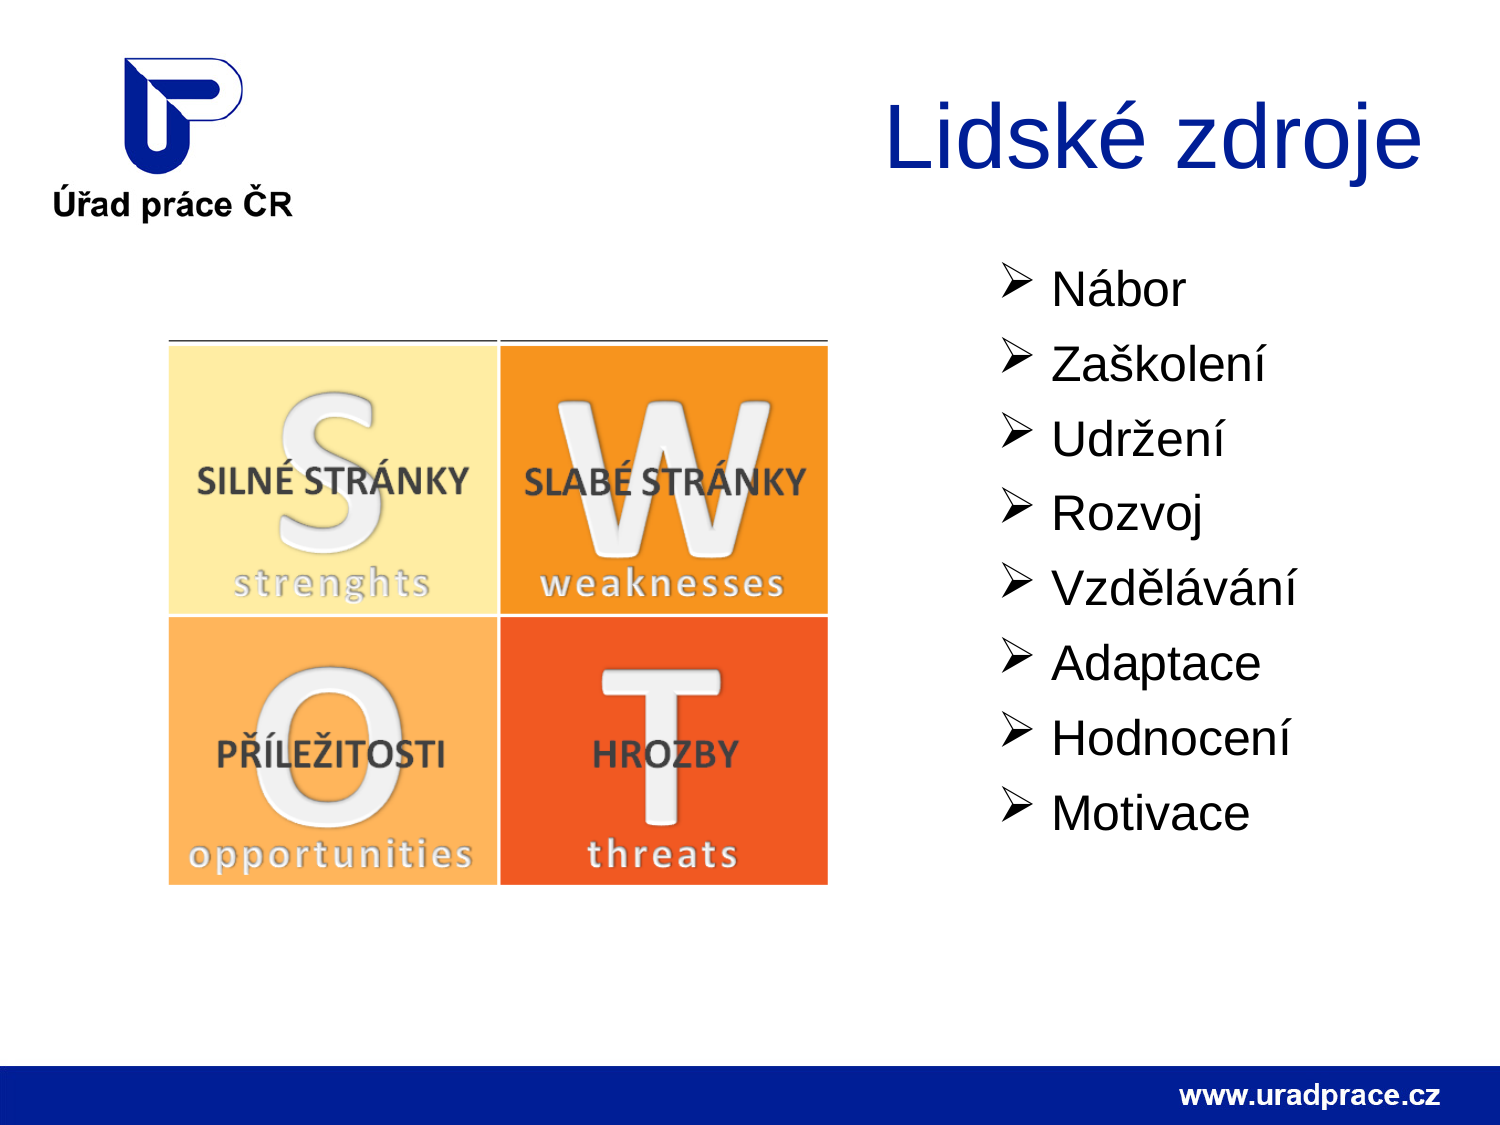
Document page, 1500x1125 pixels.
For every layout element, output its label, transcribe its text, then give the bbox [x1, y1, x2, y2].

list [766, 263, 997, 916]
list Nábor Zaškolení Udržení Rozvoj Vzdělávání Adaptace Hodnocení Motivace [997, 263, 1426, 916]
title Lidské zdroje [75, 44, 1425, 233]
picture [0, 0, 1500, 1125]
